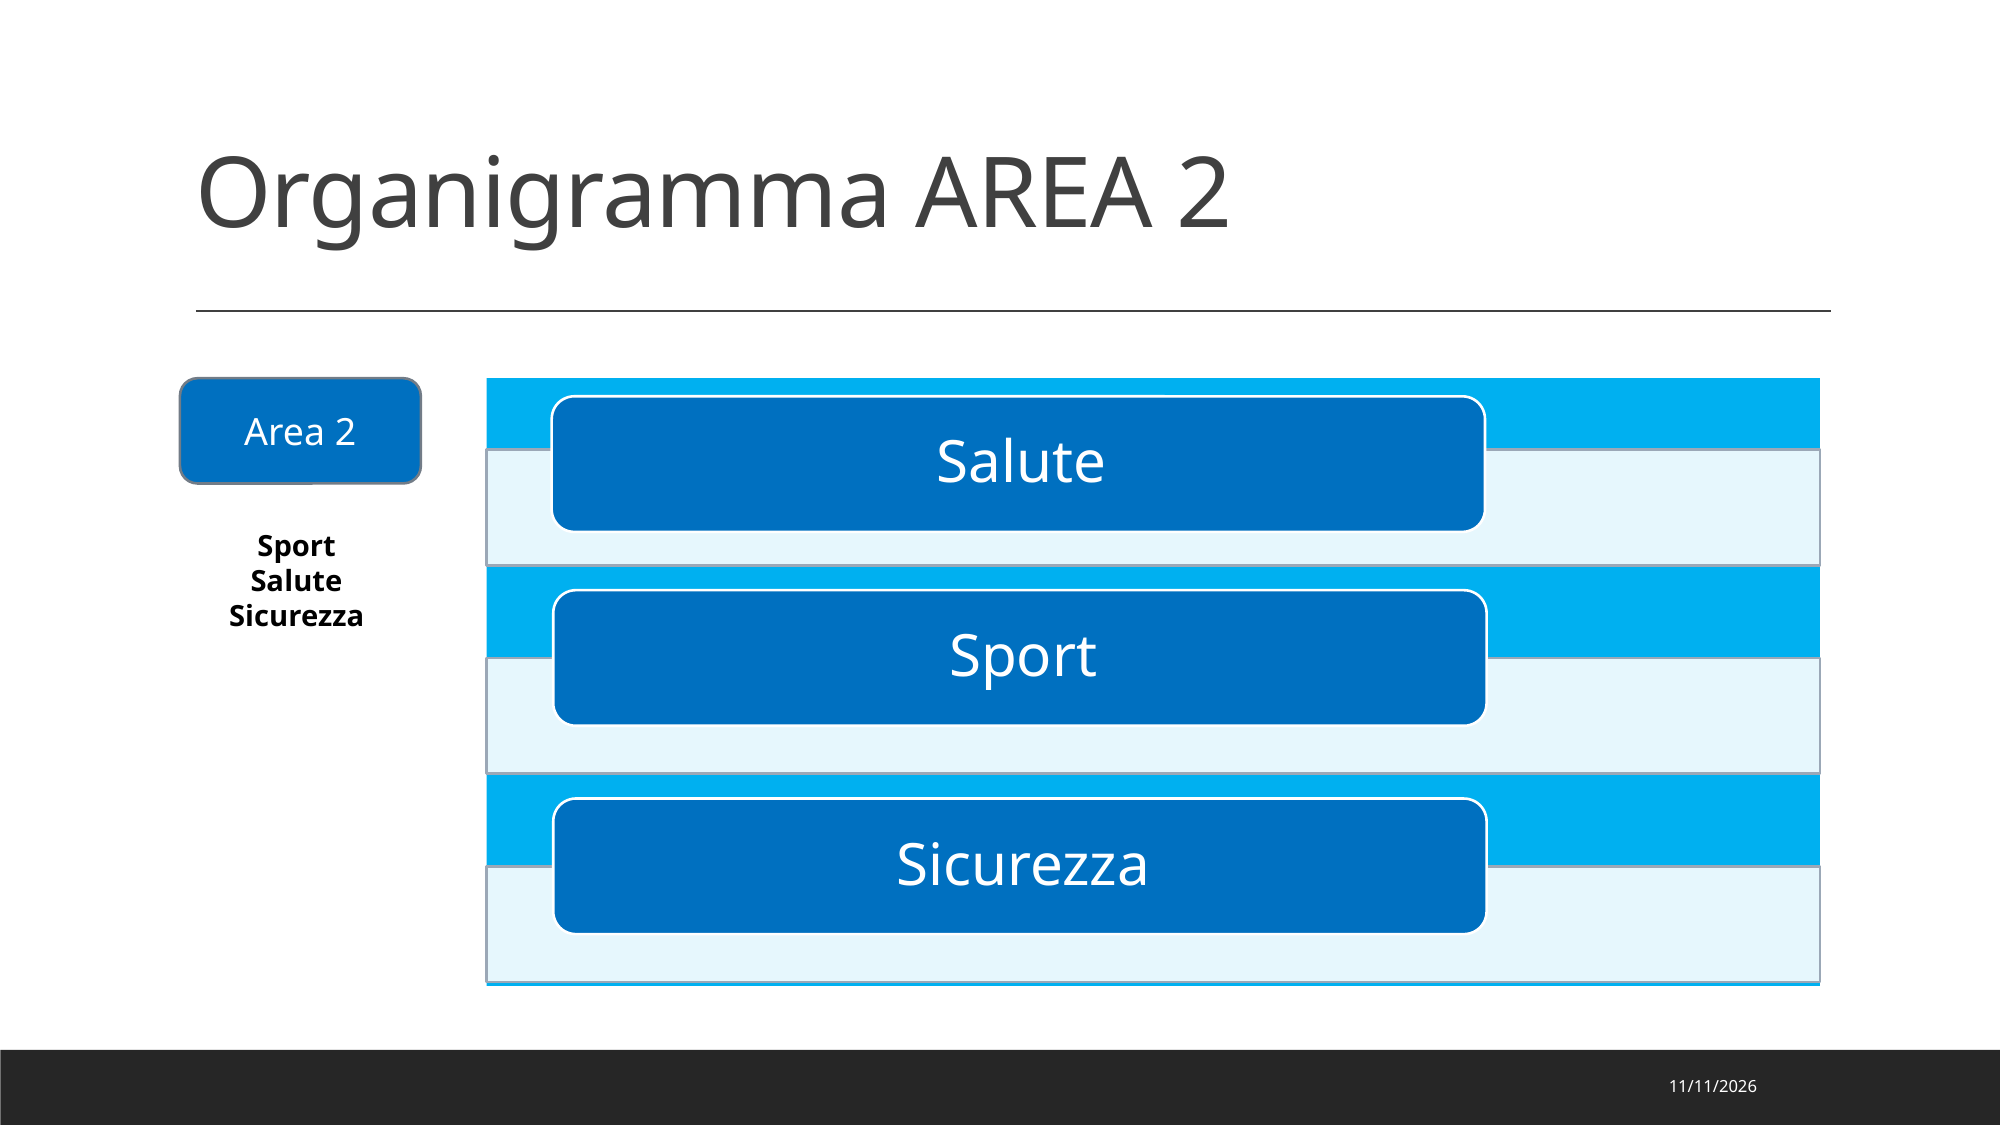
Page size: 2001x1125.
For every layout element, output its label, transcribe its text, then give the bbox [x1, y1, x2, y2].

text_box Sport Salute Sicurezza [204, 520, 397, 640]
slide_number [1348, 1057, 1773, 1118]
text_box Area 2 [178, 376, 423, 485]
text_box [486, 377, 1821, 987]
title Organigramma AREA 2 [180, 47, 1830, 257]
